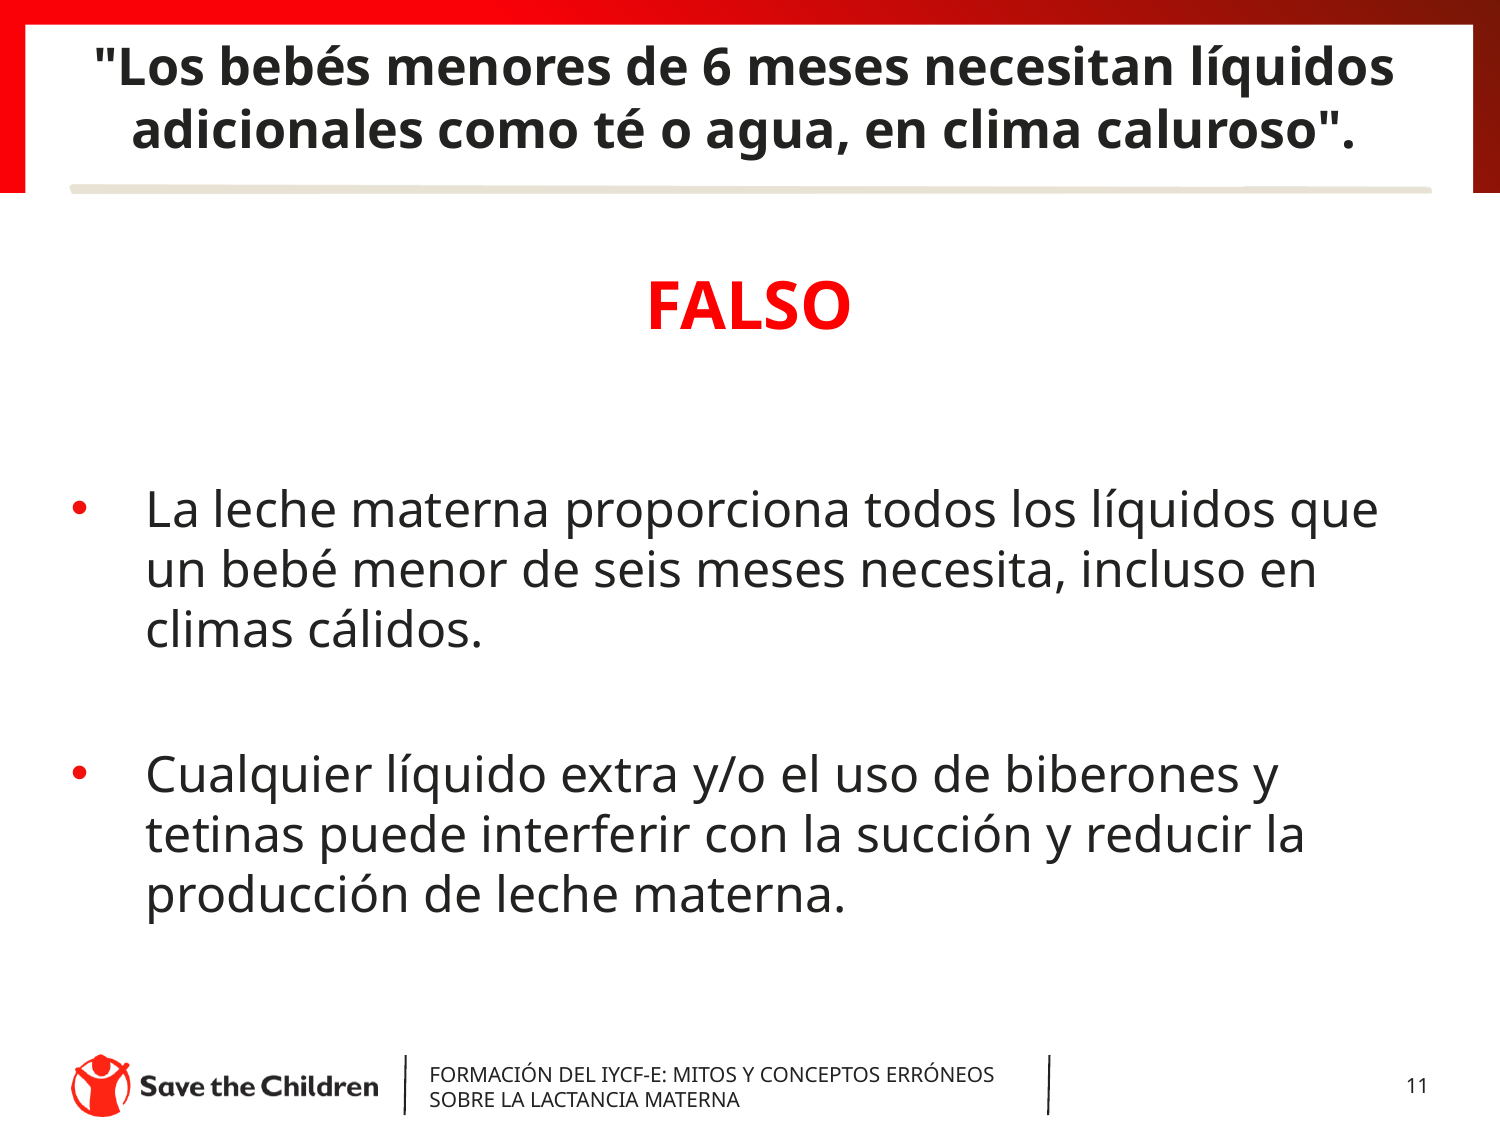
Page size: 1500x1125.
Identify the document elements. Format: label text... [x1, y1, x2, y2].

title "Los bebés menores de 6 meses necesitan líquidos adicionales como té o agua, en clima caluroso". [64, 54, 1424, 138]
footer FORMACIÓN DEL IYCF-E: MITOS Y CONCEPTOS ERRÓNEOS SOBRE LA LACTANCIA MATERNA [414, 1056, 1042, 1117]
list FALSO La leche materna proporciona todos los líquidos que un bebé menor de seis meses necesita, incluso en climas cálidos. Cualquier líquido extra y/o el uso de biberones y tetinas puede interferir con la succión y reducir la producción de leche materna. [70, 262, 1429, 1035]
slide_number ‹#› [1317, 1056, 1445, 1117]
picture [71, 1054, 378, 1117]
picture [69, 184, 1432, 194]
